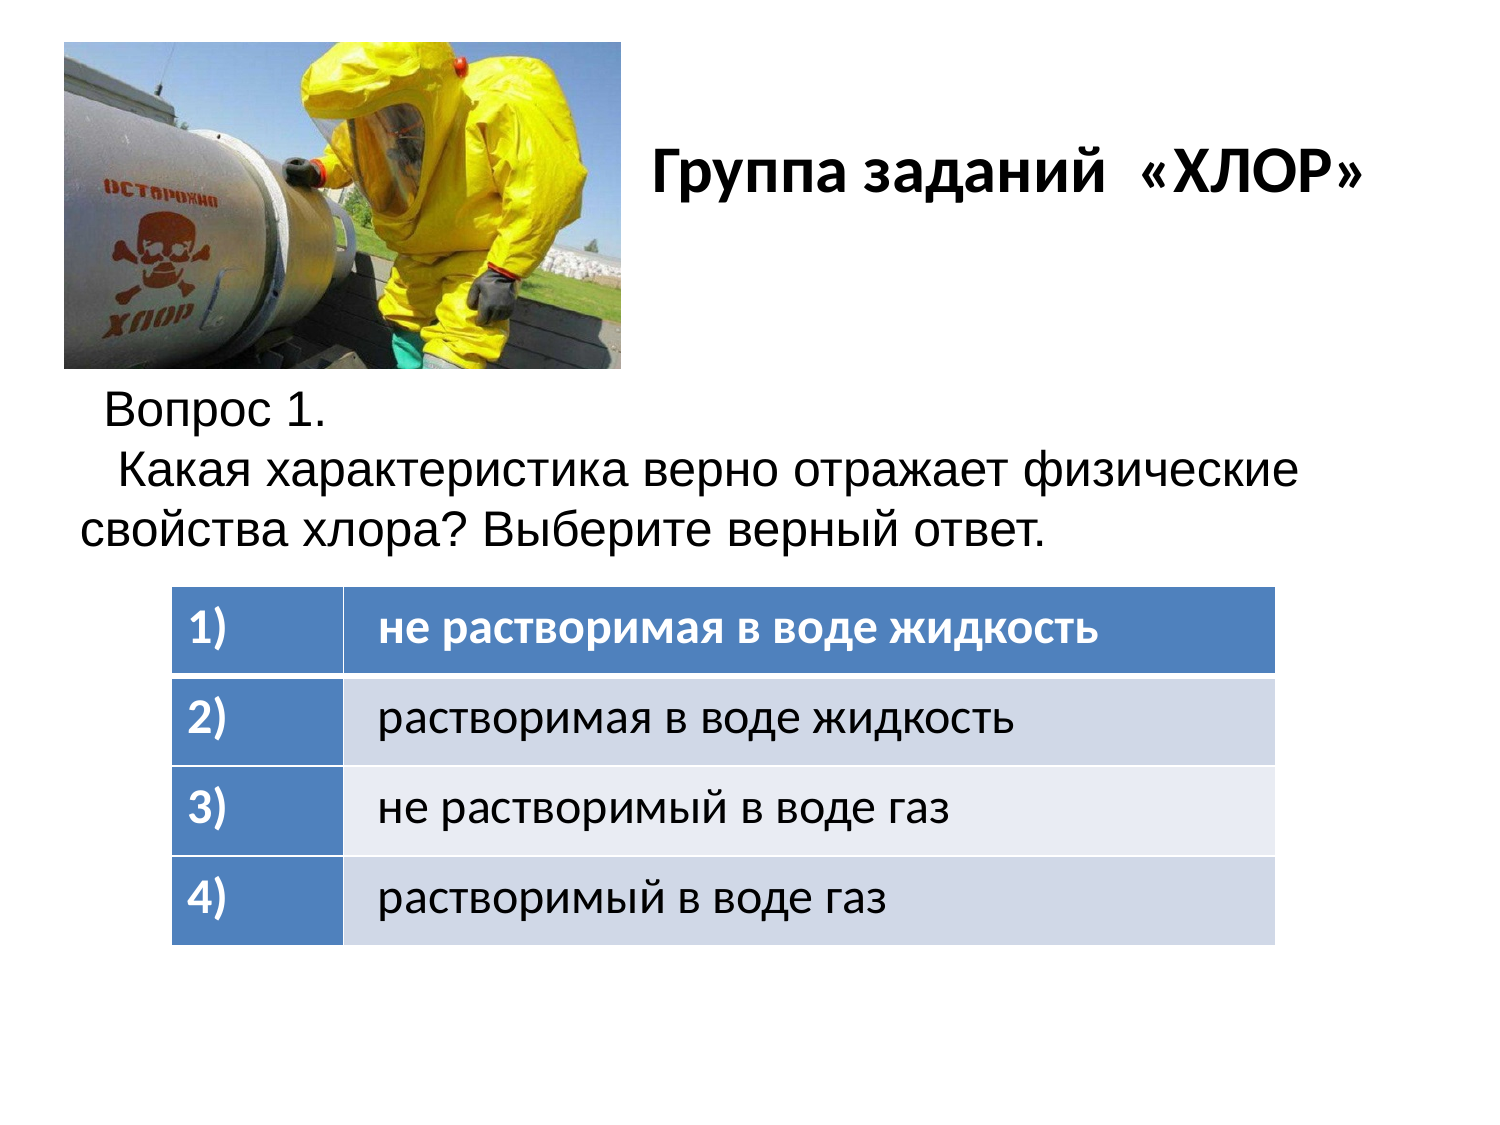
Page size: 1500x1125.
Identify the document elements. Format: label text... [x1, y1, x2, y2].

table_cell не растворимый в воде газ [344, 767, 1275, 855]
text_box Группа заданий «ХЛОР» [637, 118, 1385, 214]
picture [64, 42, 621, 369]
table_cell растворимая в воде жидкость [344, 679, 1275, 765]
table_cell 2) [172, 679, 343, 765]
table_header не растворимая в воде жидкость [344, 587, 1275, 673]
table_cell 4) [172, 857, 343, 945]
table_cell 3) [172, 767, 343, 855]
text_box Вопрос 1. Какая характеристика верно отражает физические свойства хлора? Выберите верный ответ. [64, 369, 1388, 565]
table_header 1) [172, 587, 343, 673]
table_cell растворимый в воде газ [344, 857, 1275, 945]
